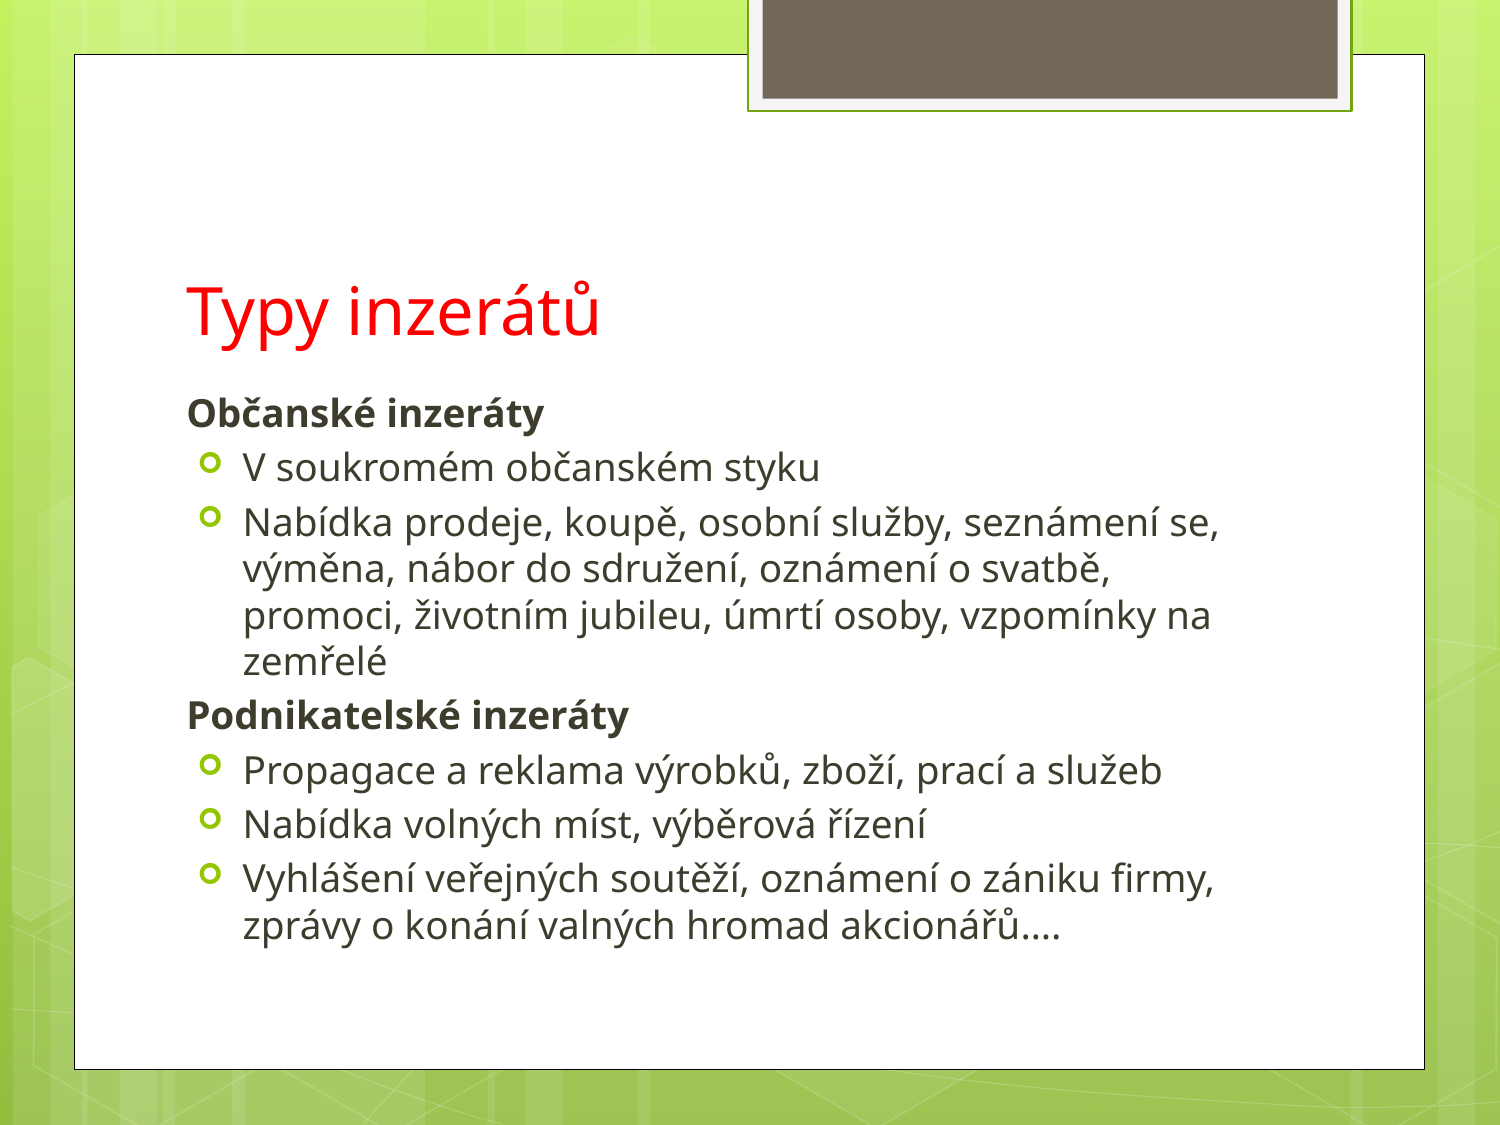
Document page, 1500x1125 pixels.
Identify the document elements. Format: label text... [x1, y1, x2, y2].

list Občanské inzeráty V soukromém občanském styku Nabídka prodeje, koupě, osobní služby, seznámení se, výměna, nábor do sdružení, oznámení o svatbě, promoci, životním jubileu, úmrtí osoby, vzpomínky na zemřelé Podnikatelské inzeráty Propagace a reklama výrobků, zboží, prací a služeb Nabídka volných míst, výběrová řízení Vyhlášení veřejných soutěží, oznámení o zániku firmy, zprávy o konání valných hromad akcionářů…. [171, 381, 1283, 957]
title Typy inzerátů [171, 168, 1324, 357]
